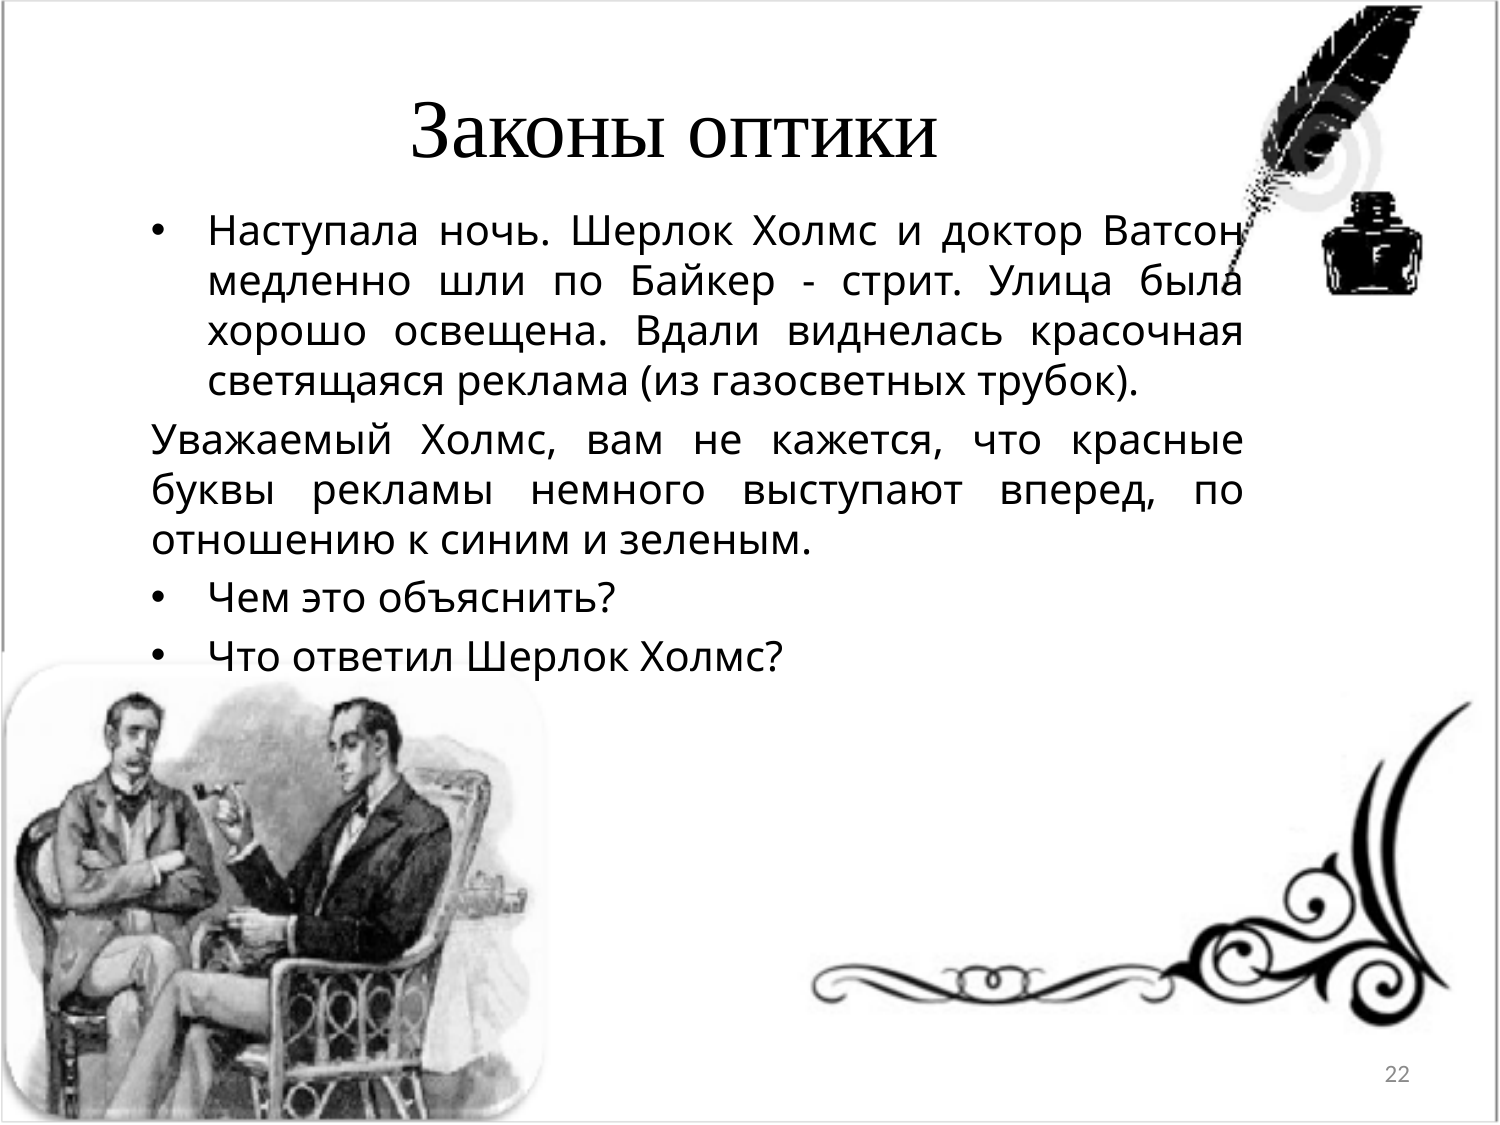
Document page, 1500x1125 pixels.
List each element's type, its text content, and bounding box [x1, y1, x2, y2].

slide_number 22 [1074, 1042, 1425, 1103]
list Наступала ночь. Шерлок Холмс и доктор Ватсон медленно шли по Байкер - стрит. Улица была хорошо освещена. Вдали виднелась красочная светящаяся реклама (из газосветных трубок). Уважаемый Холмс, вам не кажется, что красные буквы рекламы немного выступают вперед, по отношению к синим и зеленым. Чем это объяснить? Что ответил Шерлок Холмс? [135, 196, 1260, 939]
title Законы оптики [0, 30, 1350, 219]
picture [0, 0, 1500, 1125]
